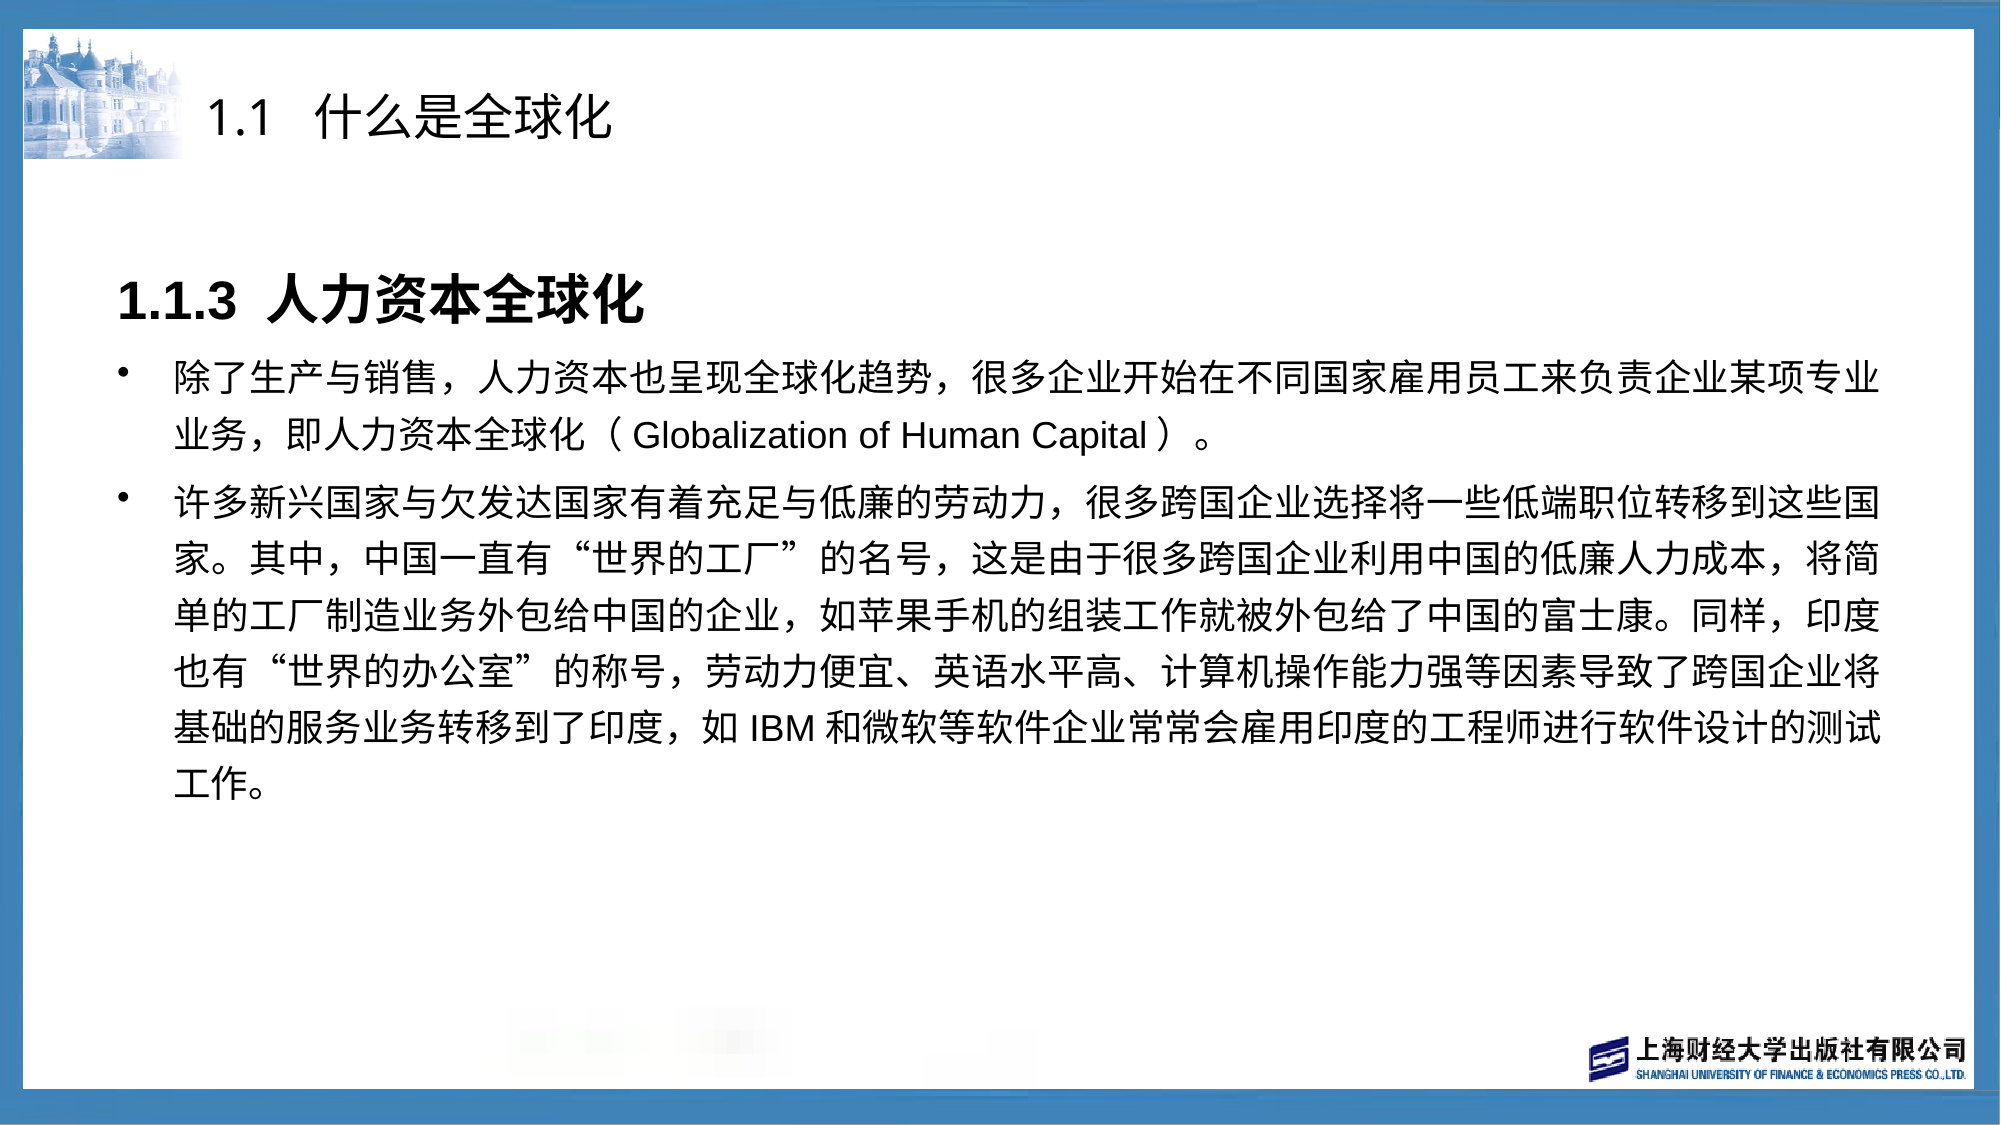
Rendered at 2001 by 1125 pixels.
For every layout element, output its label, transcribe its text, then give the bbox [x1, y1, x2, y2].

list 1.1.3 人力资本全球化 除了生产与销售，人力资本也呈现全球化趋势，很多企业开始在不同国家雇用员工来负责企业某项专业业务，即人力资本全球化（Globalization of Human Capital）。 许多新兴国家与欠发达国家有着充足与低廉的劳动力，很多跨国企业选择将一些低端职位转移到这些国家。其中，中国一直有“世界的工厂”的名号，这是由于很多跨国企业利用中国的低廉人力成本，将简单的工厂制造业务外包给中国的企业，如苹果手机的组装工作就被外包给了中国的富士康。同样，印度也有“世界的办公室”的称号，劳动力便宜、英语水平高、计算机操作能力强等因素导致了跨国企业将基础的服务业务转移到了印度，如IBM和微软等软件企业常常会雇用印度的工程师进行软件设计的测试工作。 [102, 241, 1898, 1065]
picture [0, 0, 2001, 1125]
title 1.1 什么是全球化 [190, 64, 1547, 168]
